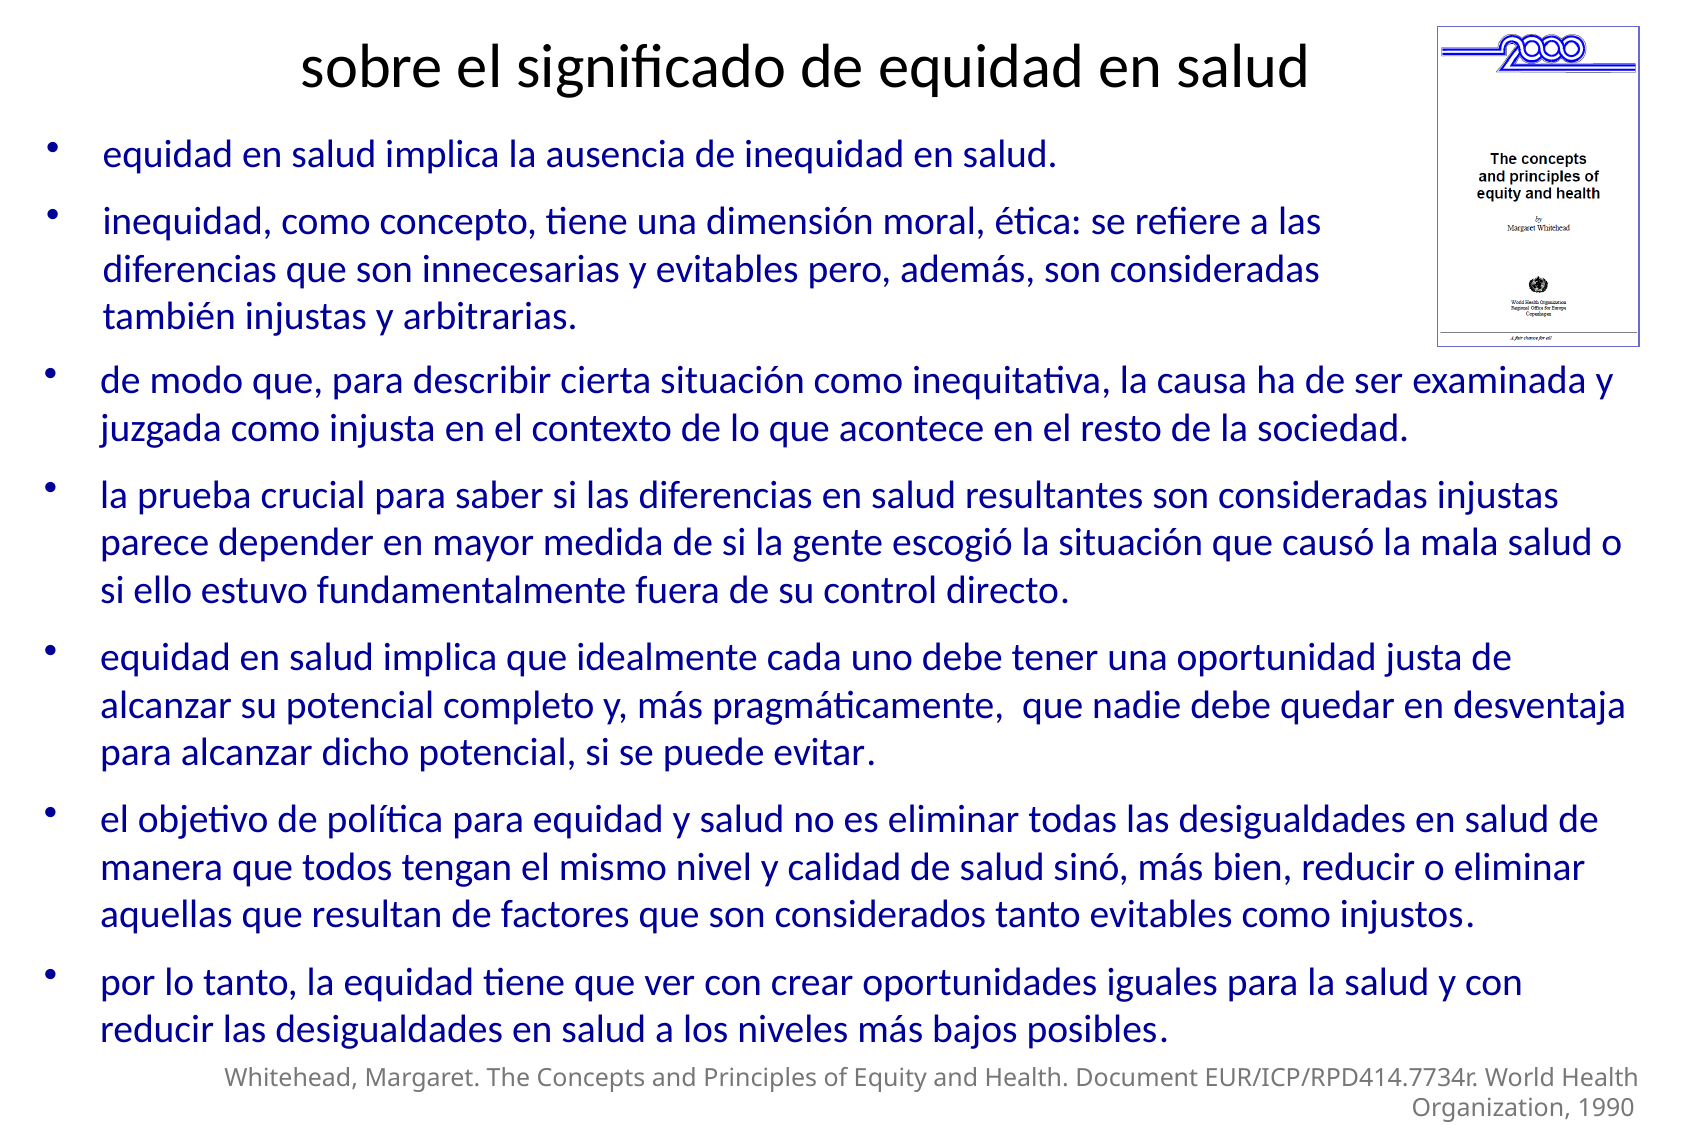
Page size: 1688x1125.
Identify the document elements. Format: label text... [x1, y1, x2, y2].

picture [1438, 27, 1639, 346]
text_box Whitehead, Margaret. The Concepts and Principles of Equity and Health. Document EUR/ICP/RPD414.7734r. World Health Organization, 1990 [72, 1074, 1657, 1108]
title sobre el significado de equidad en salud [231, 12, 1382, 113]
list equidad en salud implica la ausencia de inequidad en salud. inequidad, como concepto, tiene una dimensión moral, ética: se refiere a las diferencias que son innecesarias y evitables pero, además, son consideradas también injustas y arbitrarias. [31, 120, 1433, 346]
text_box de modo que, para describir cierta situación como inequitativa, la causa ha de ser examinada y juzgada como injusta en el contexto de lo que acontece en el resto de la sociedad. la prueba crucial para saber si las diferencias en salud resultantes son consideradas injustas parece depender en mayor medida de si la gente escogió la situación que causó la mala salud o si ello estuvo fundamentalmente fuera de su control directo. equidad en salud implica que idealmente cada uno debe tener una oportunidad justa de alcanzar su potencial completo y, más pragmáticamente, que nadie debe quedar en desventaja para alcanzar dicho potencial, si se puede evitar. el objetivo de política para equidad y salud no es eliminar todas las desigualdades en salud de manera que todos tengan el mismo nivel y calidad de salud sinó, más bien, reducir o eliminar aquellas que resultan de factores que son considerados tanto evitables como injustos. por lo tanto, la equidad tiene que ver con crear oportunidades iguales para la salud y con reducir las desigualdades en salud a los niveles más bajos posibles. [28, 346, 1651, 1082]
